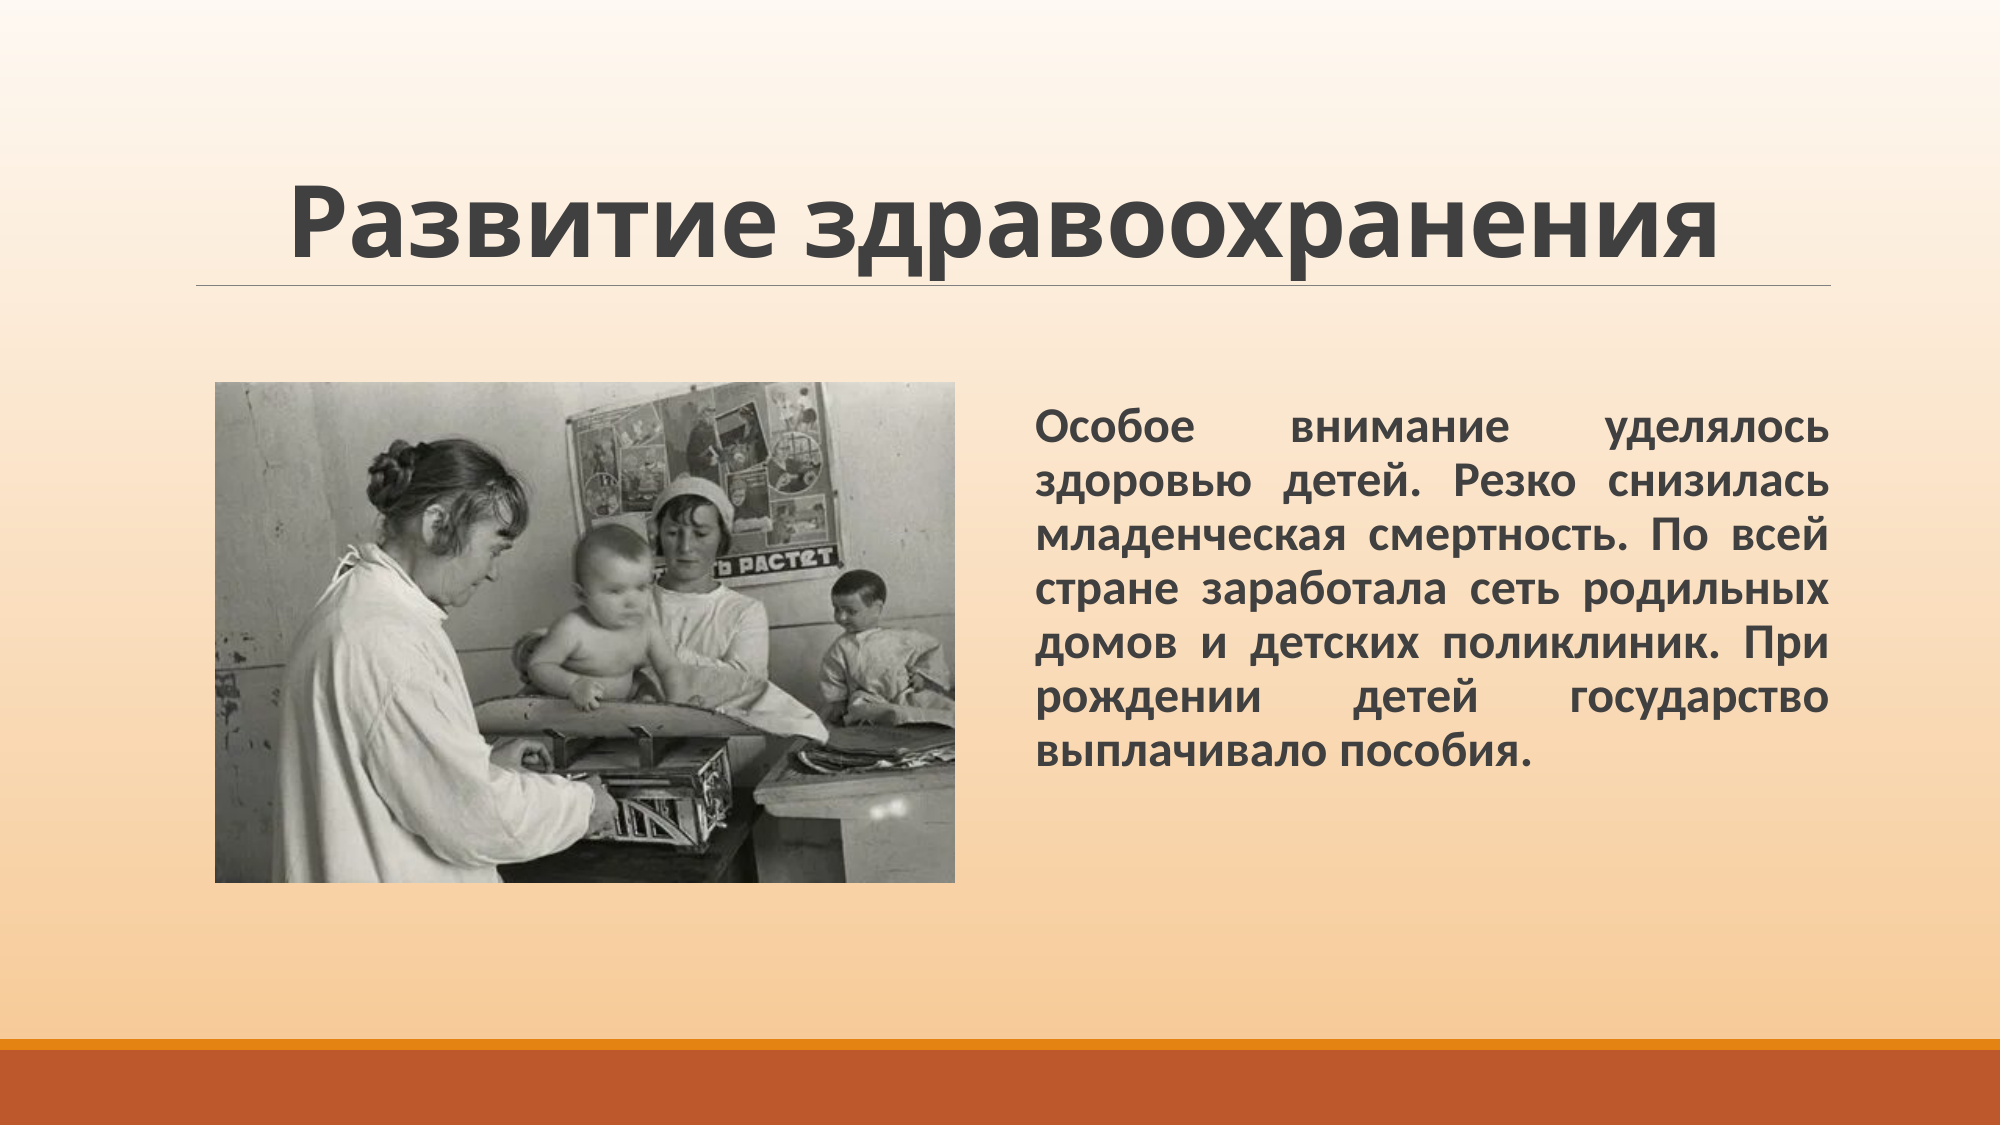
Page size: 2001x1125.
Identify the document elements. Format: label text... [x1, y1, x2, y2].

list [214, 382, 956, 884]
list Особое внимание уделялось здоровью детей. Резко снизилась младенческая смертность. По всей стране заработала сеть родильных домов и детских поликлиник. При рождении детей государство выплачивало пособия. [1020, 302, 1830, 963]
title Развитие здравоохранения [180, 47, 1830, 285]
